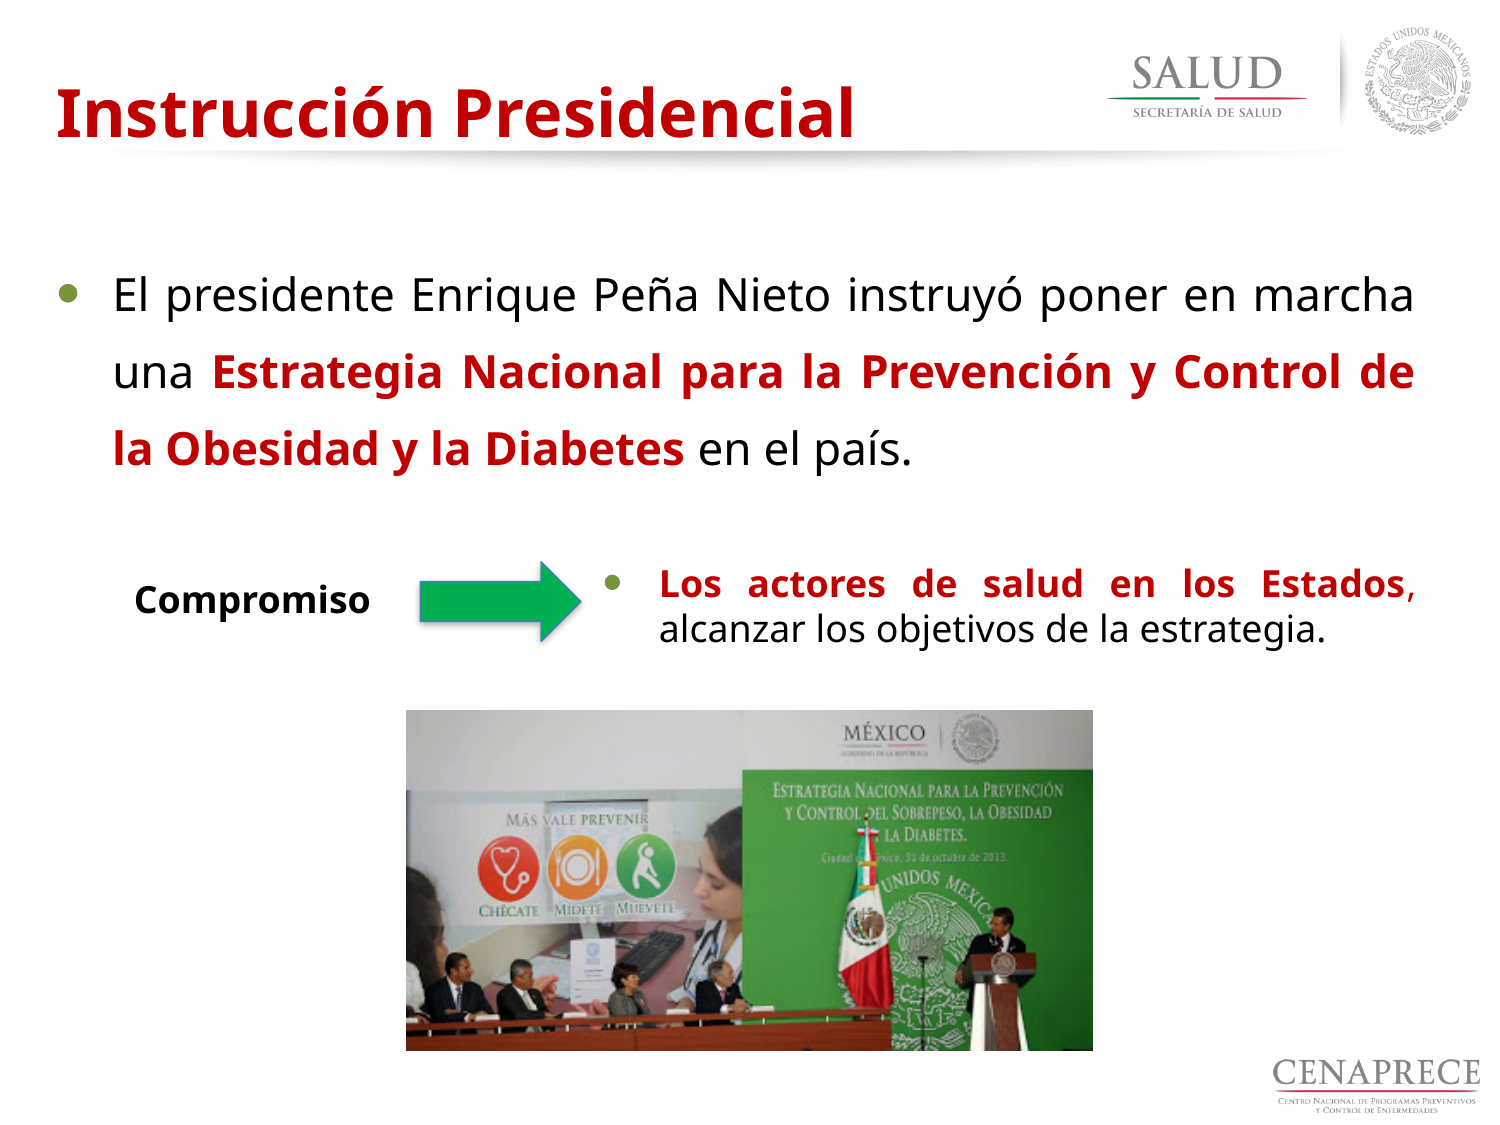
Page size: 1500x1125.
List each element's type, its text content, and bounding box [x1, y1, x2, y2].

picture [1273, 1059, 1480, 1113]
text_box Los actores de salud en los Estados, alcanzar los objetivos de la estrategia. [588, 552, 1431, 708]
picture [75, 143, 1393, 183]
picture [406, 710, 1093, 1051]
picture [1107, 25, 1471, 137]
text_box Compromiso [118, 568, 524, 629]
list El presidente Enrique Peña Nieto instruyó poner en marcha una Estrategia Nacional para la Prevención y Control de la Obesidad y la Diabetes en el país. [41, 235, 1431, 598]
text_box Instrucción Presidencial [41, 80, 1093, 159]
text_box [419, 561, 582, 643]
